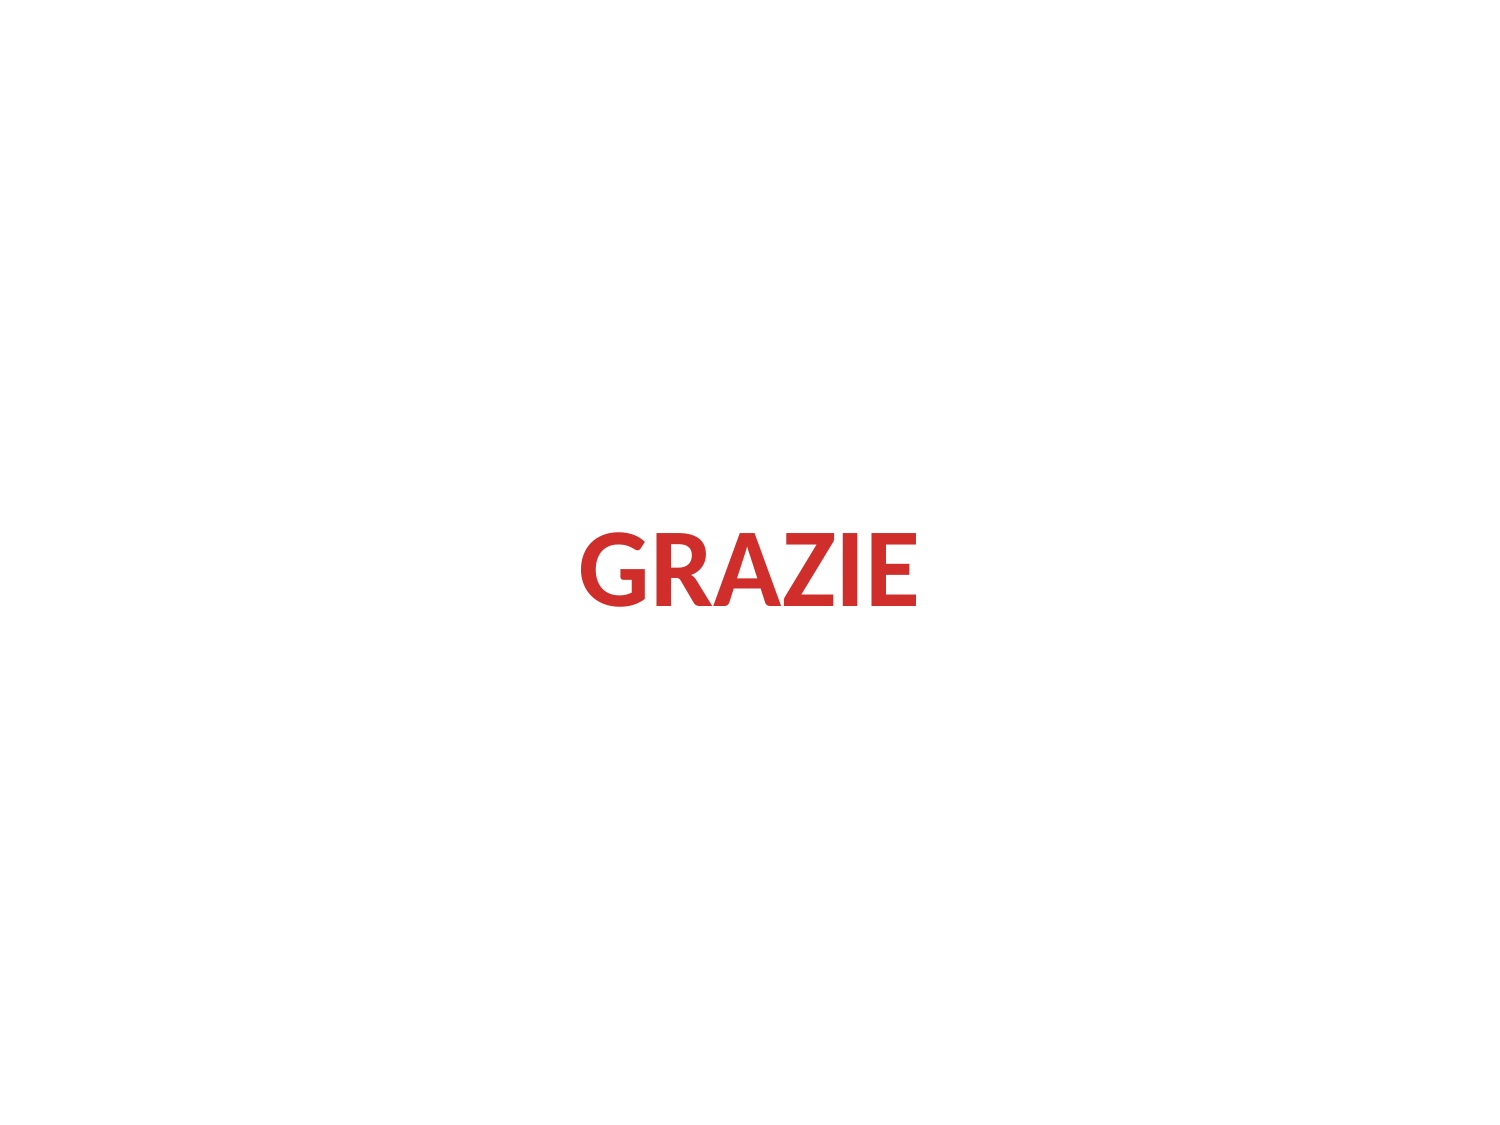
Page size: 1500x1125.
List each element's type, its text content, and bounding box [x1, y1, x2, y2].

text_box GRAZIE [563, 486, 937, 637]
